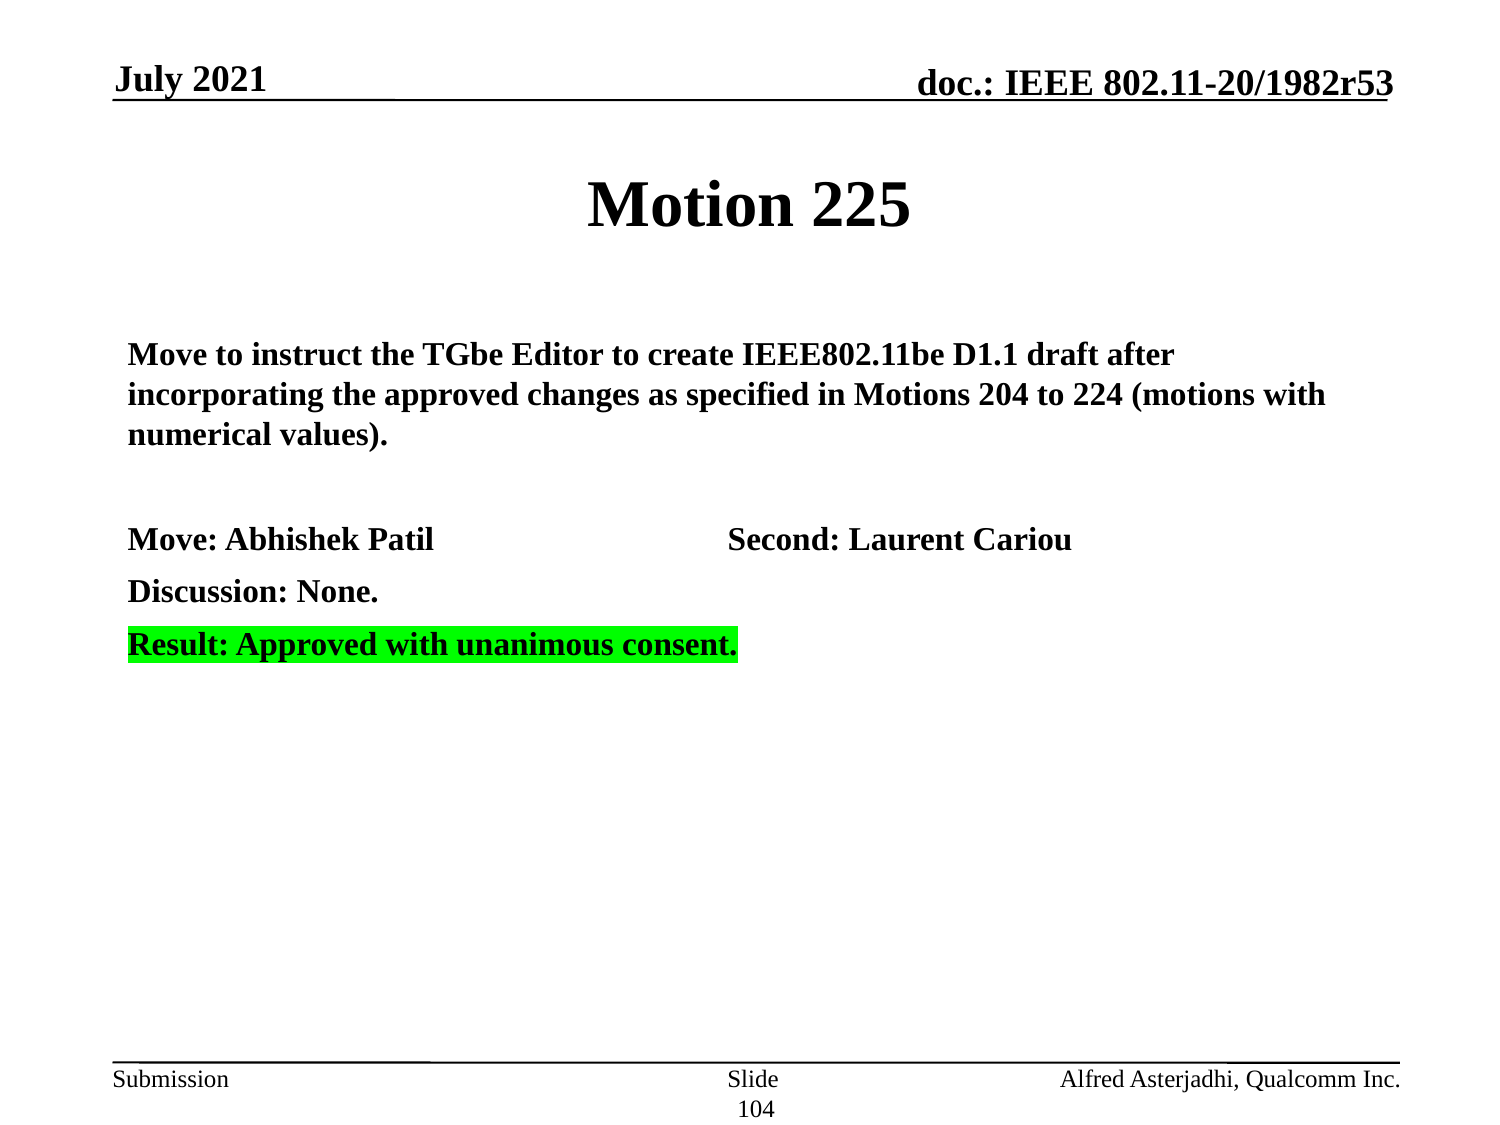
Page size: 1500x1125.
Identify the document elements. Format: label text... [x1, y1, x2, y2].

title Motion 225 [112, 112, 1388, 288]
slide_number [114, 54, 423, 100]
slide_number Slide 104 [712, 1061, 800, 1123]
footer Alfred Asterjadhi, Qualcomm Inc. [878, 1061, 1402, 1093]
list Move to instruct the TGbe Editor to create IEEE802.11be D1.1 draft after incorporating the approved changes as specified in Motions 204 to 224 (motions with numerical values). Move: Abhishek Patil Second: Laurent Cariou Discussion: None. Result: Approved with unanimous consent. [112, 324, 1388, 1000]
